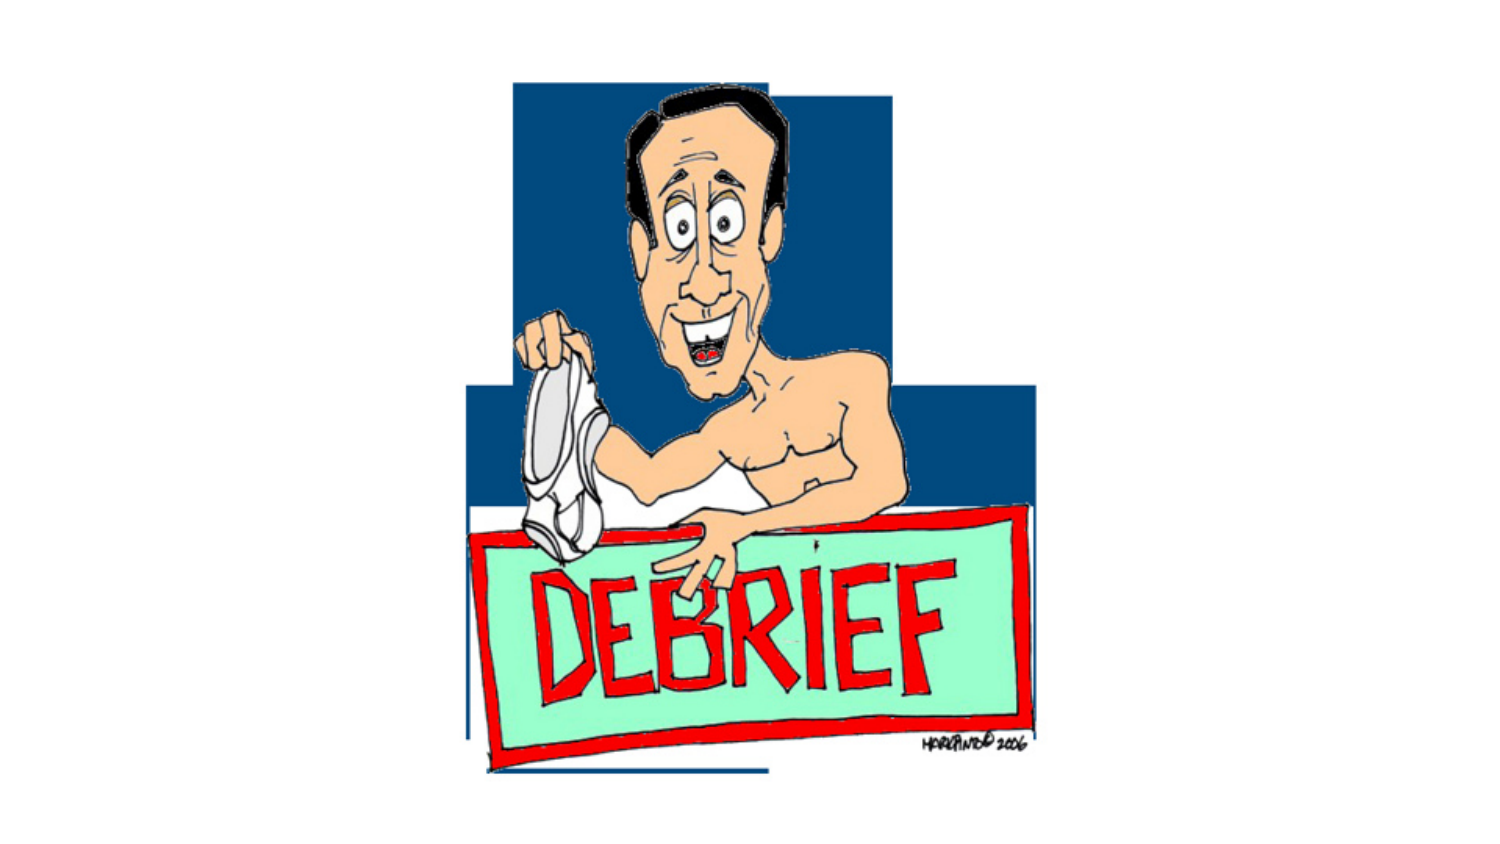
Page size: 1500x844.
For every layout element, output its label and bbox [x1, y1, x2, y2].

picture [434, 30, 1066, 813]
